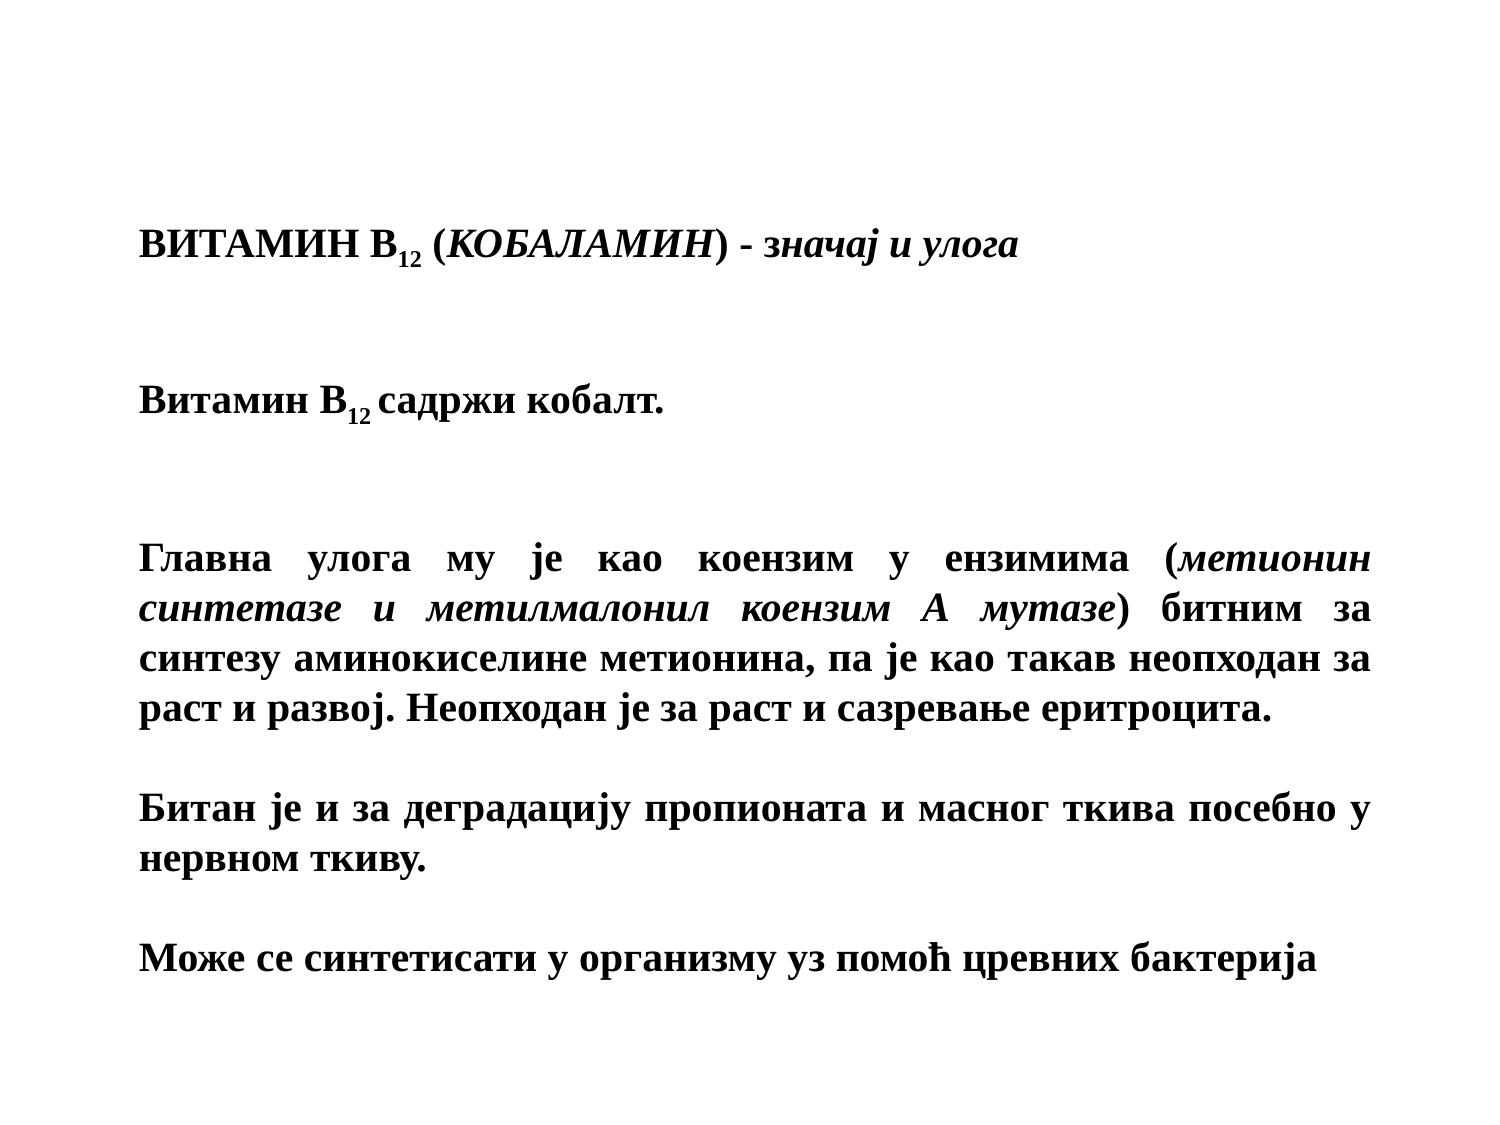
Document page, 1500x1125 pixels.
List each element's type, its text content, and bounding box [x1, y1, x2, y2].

text_box ВИТАМИН B12 (КОБАЛАМИН) - значај и улога Витамин B12 садржи кобалт. Главна улога му је као коензим у ензимима (метионин синтетазе и метилмалонил коензим А мутазе) битним за синтезу аминокиселине метионина, па је као такав неопходан за раст и развој. Неопходан је за раст и сазревање еритроцита. Битан је и за деградацију пропионата и масног ткива посебно у нервном ткиву. Може се синтетисати у организму уз помоћ цревних бактерија [123, 208, 1387, 987]
